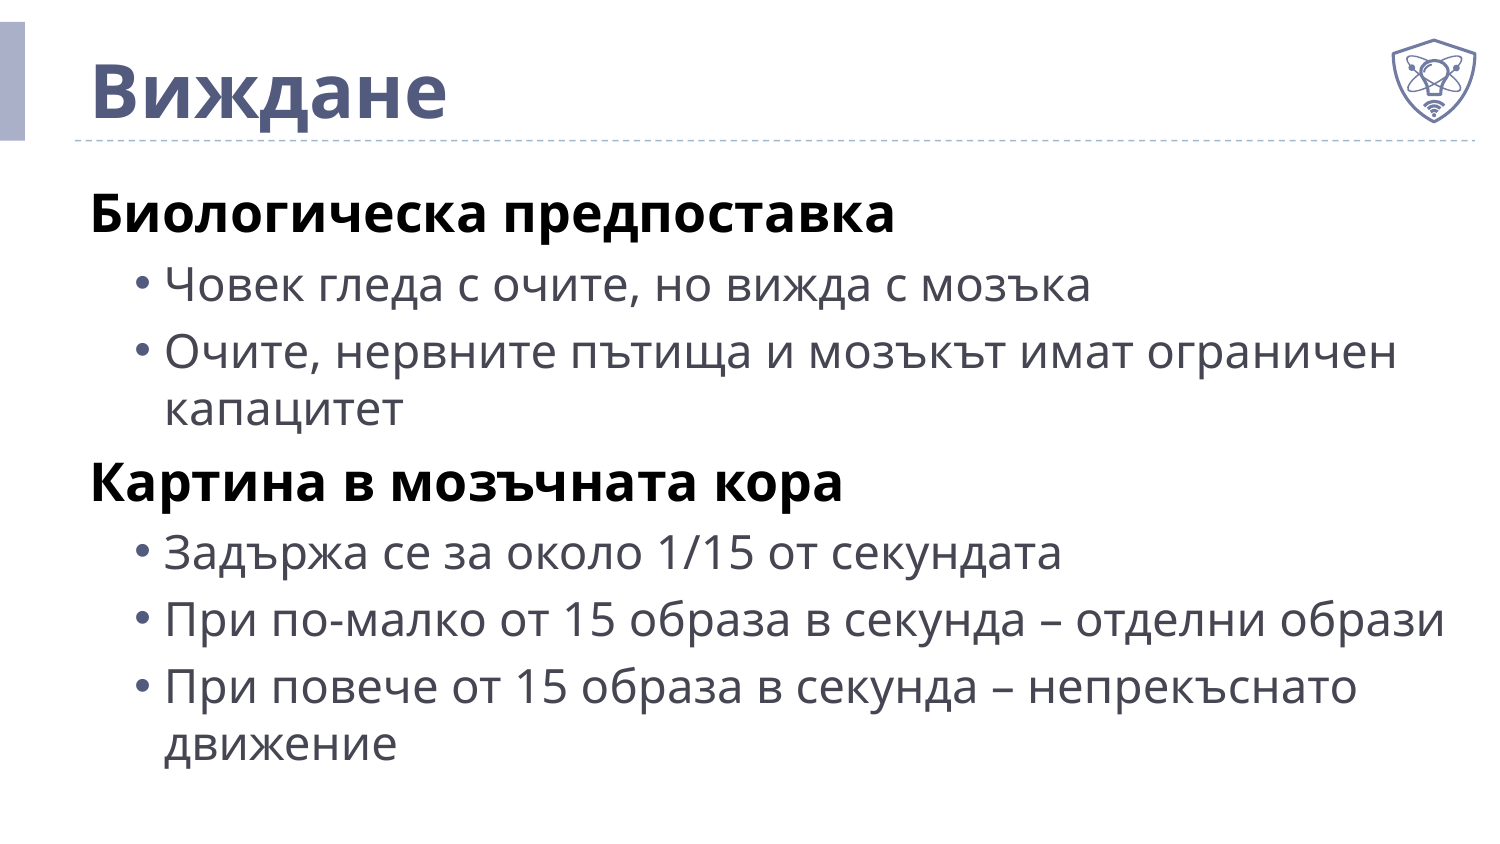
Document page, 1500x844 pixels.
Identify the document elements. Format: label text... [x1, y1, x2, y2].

title Виждане [75, 18, 1475, 141]
list Биологическа предпоставка Човек гледа с очите, но вижда с мозъка Очите, нервните пътища и мозъкът имат ограничен капацитет Картина в мозъчната кора Задържа се за около 1/15 от секундата При по-малко от 15 образа в секунда – отделни образи При повече от 15 образа в секунда – непрекъснато движение [75, 171, 1475, 835]
